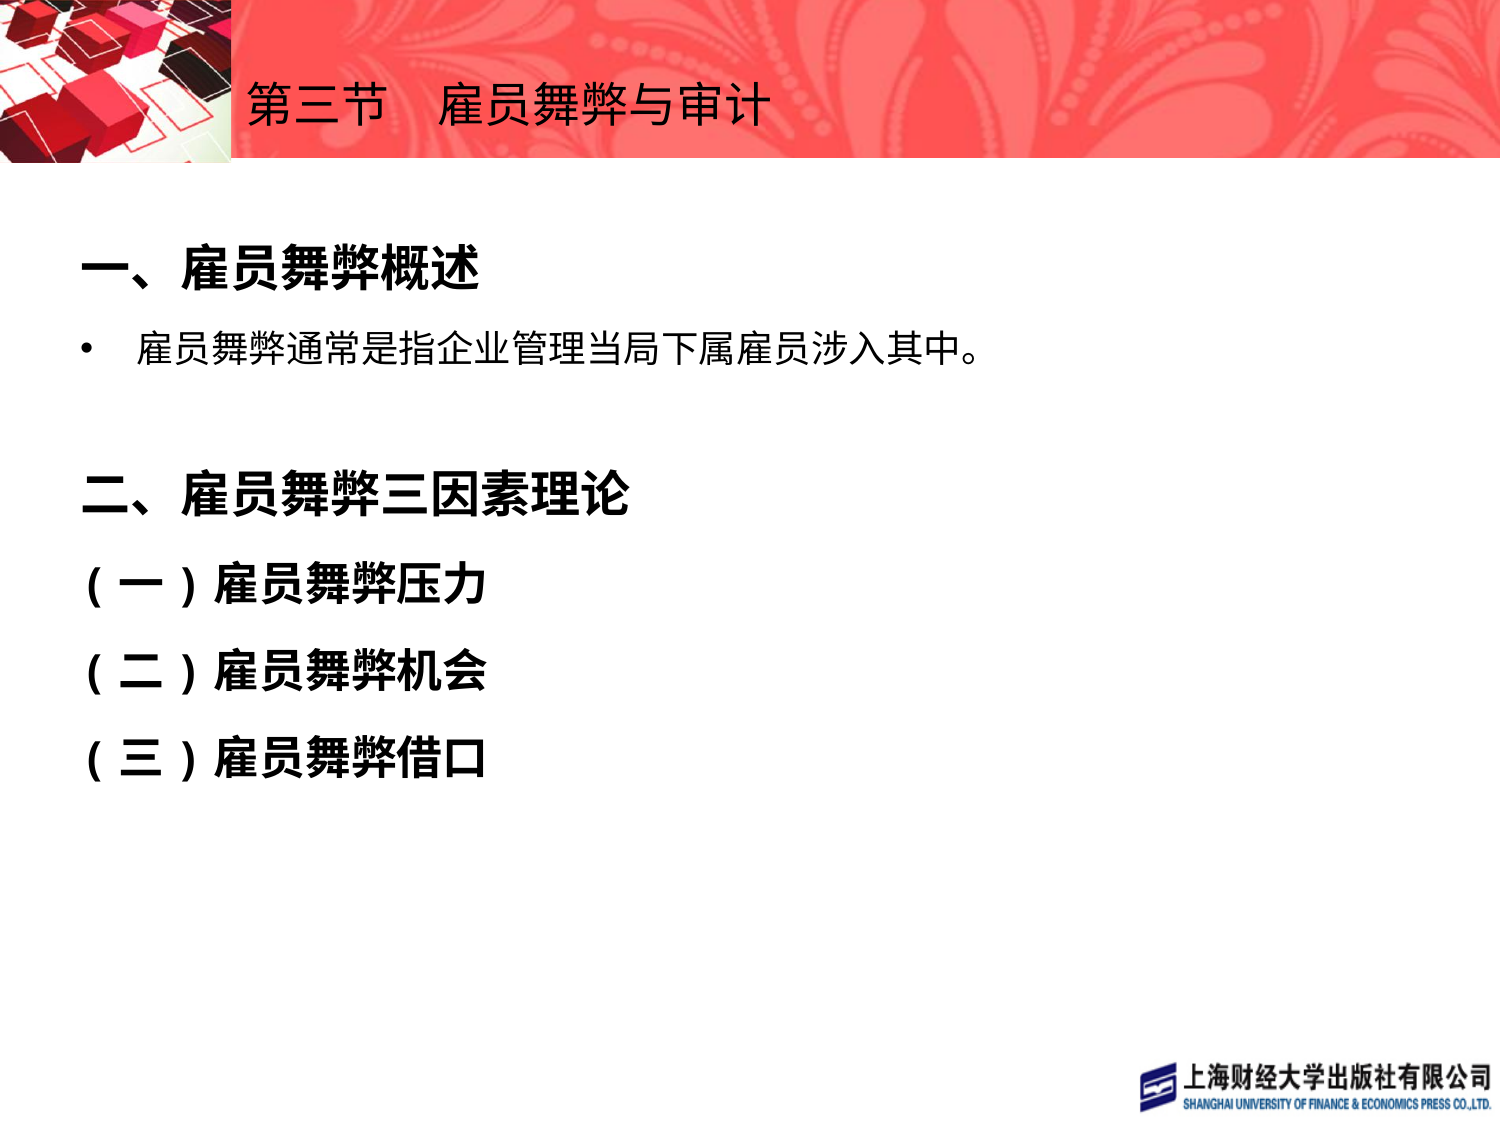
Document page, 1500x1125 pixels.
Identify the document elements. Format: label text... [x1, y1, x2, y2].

picture [1139, 1058, 1495, 1118]
list 一、雇员舞弊概述 雇员舞弊通常是指企业管理当局下属雇员涉入其中。 二、雇员舞弊三因素理论 (一)雇员舞弊压力 (二)雇员舞弊机会 (三)雇员舞弊借口 [64, 208, 1425, 1047]
title 第三节 雇员舞弊与审计 [230, 45, 1461, 161]
